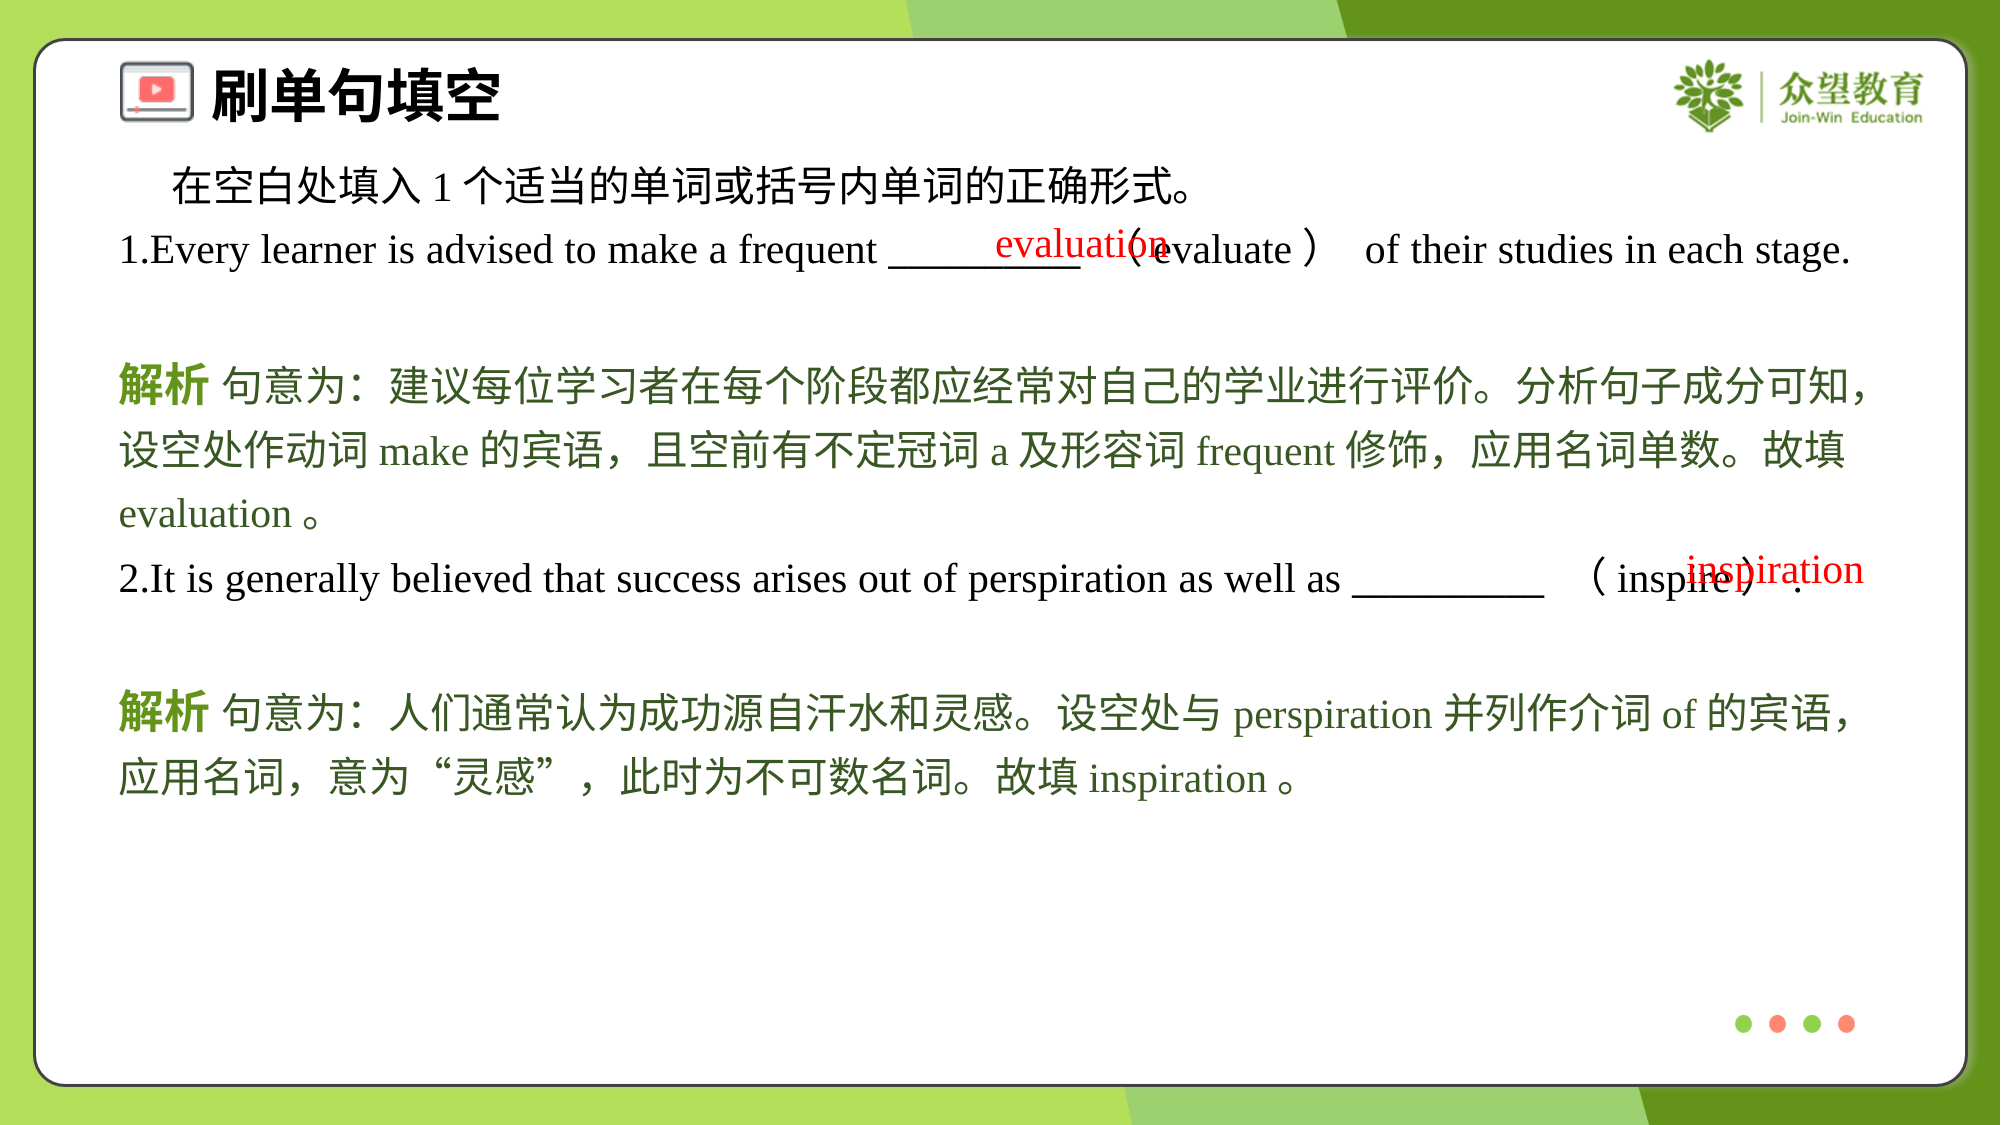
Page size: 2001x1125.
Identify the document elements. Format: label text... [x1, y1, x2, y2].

text_box 解析 句意为：建议每位学习者在每个阶段都应经常对自己的学业进行评价。分析句子成分可知，设空处作动词make的宾语，且空前有不定冠词a及形容词frequent修饰，应用名词单数。故填evaluation。 [118, 342, 1883, 532]
text_box inspiration [1681, 529, 1869, 588]
text_box 解析 句意为：人们通常认为成功源自汗水和灵感。设空处与perspiration并列作介词of的宾语，应用名词，意为“灵感”，此时为不可数名词。故填inspiration。 [118, 669, 1883, 796]
text_box evaluation [990, 203, 1174, 261]
text_box 2.It is generally believed that success arises out of perspiration as well as __________ （inspire）. [118, 538, 1883, 659]
picture [0, 0, 2000, 1125]
text_box 在空白处填入1个适当的单词或括号内单词的正确形式。 1.Every learner is advised to make a frequent __________ （evaluate） of their studies in each stage. [118, 146, 1883, 330]
